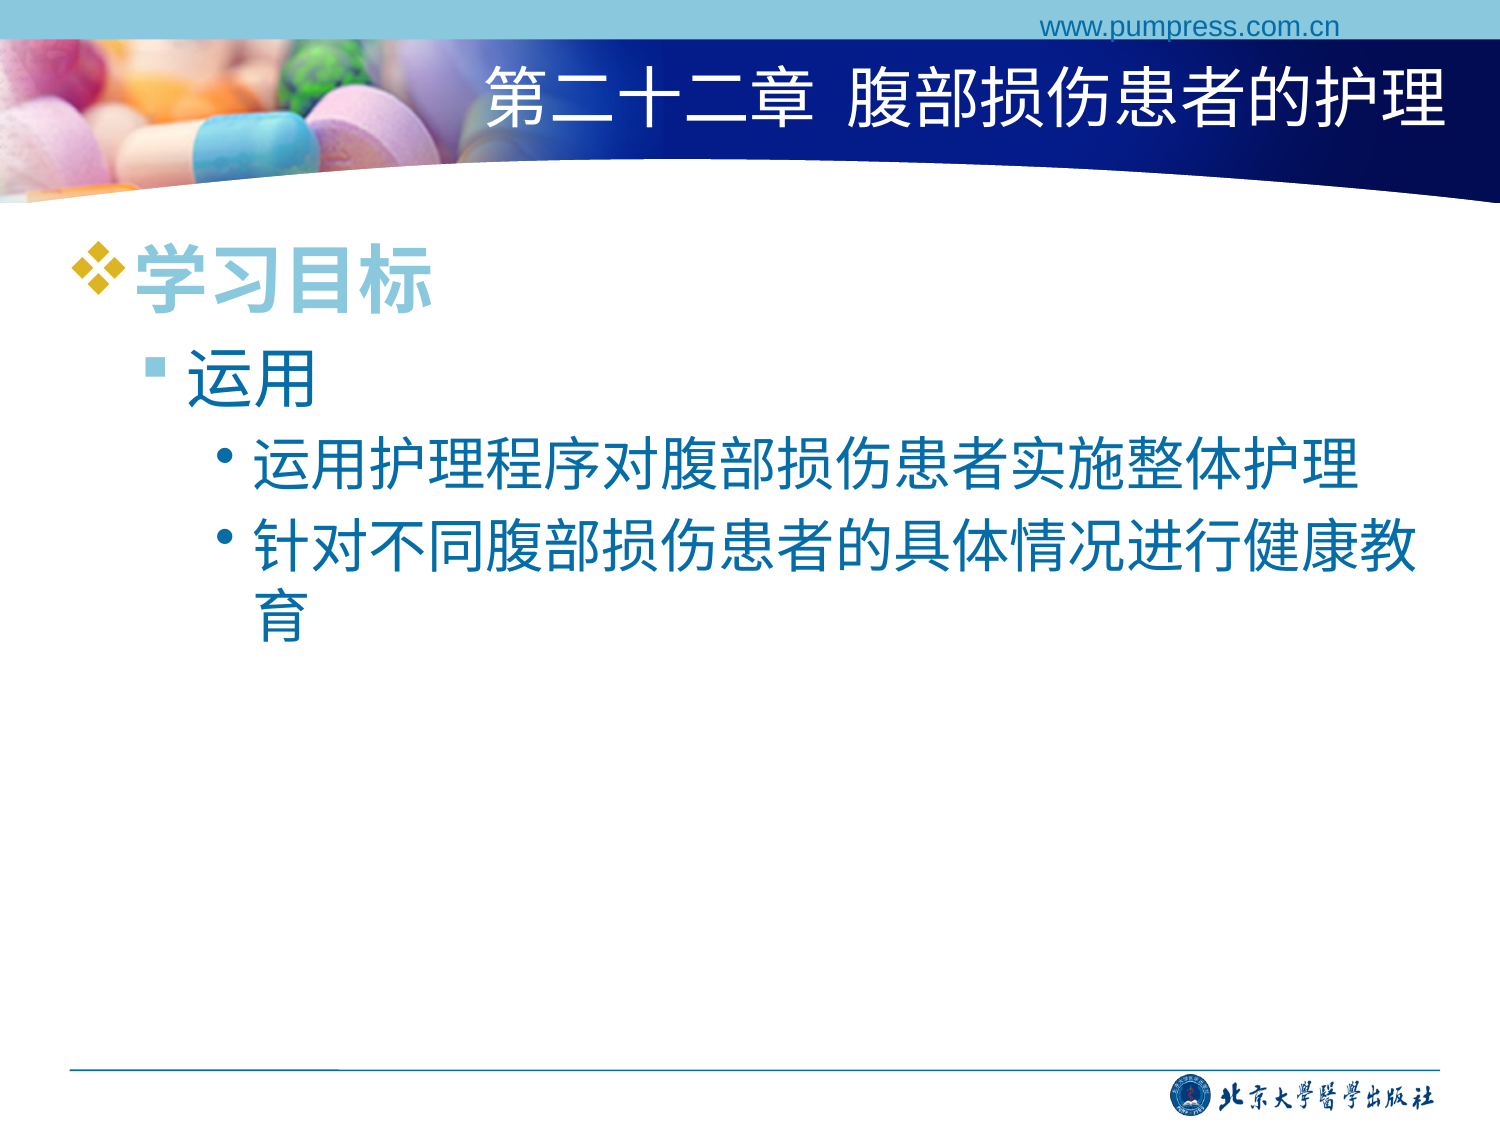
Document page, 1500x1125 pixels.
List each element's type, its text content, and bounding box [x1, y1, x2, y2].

slide_number www.pumpress.com.cn [1025, 0, 1463, 38]
picture [1170, 1074, 1436, 1118]
list 学习目标 运用 运用护理程序对腹部损伤患者实施整体护理 针对不同腹部损伤患者的具体情况进行健康教育 [49, 224, 1463, 1026]
picture [0, 40, 1500, 203]
title 第二十二章 腹部损伤患者的护理 [137, 49, 1463, 143]
